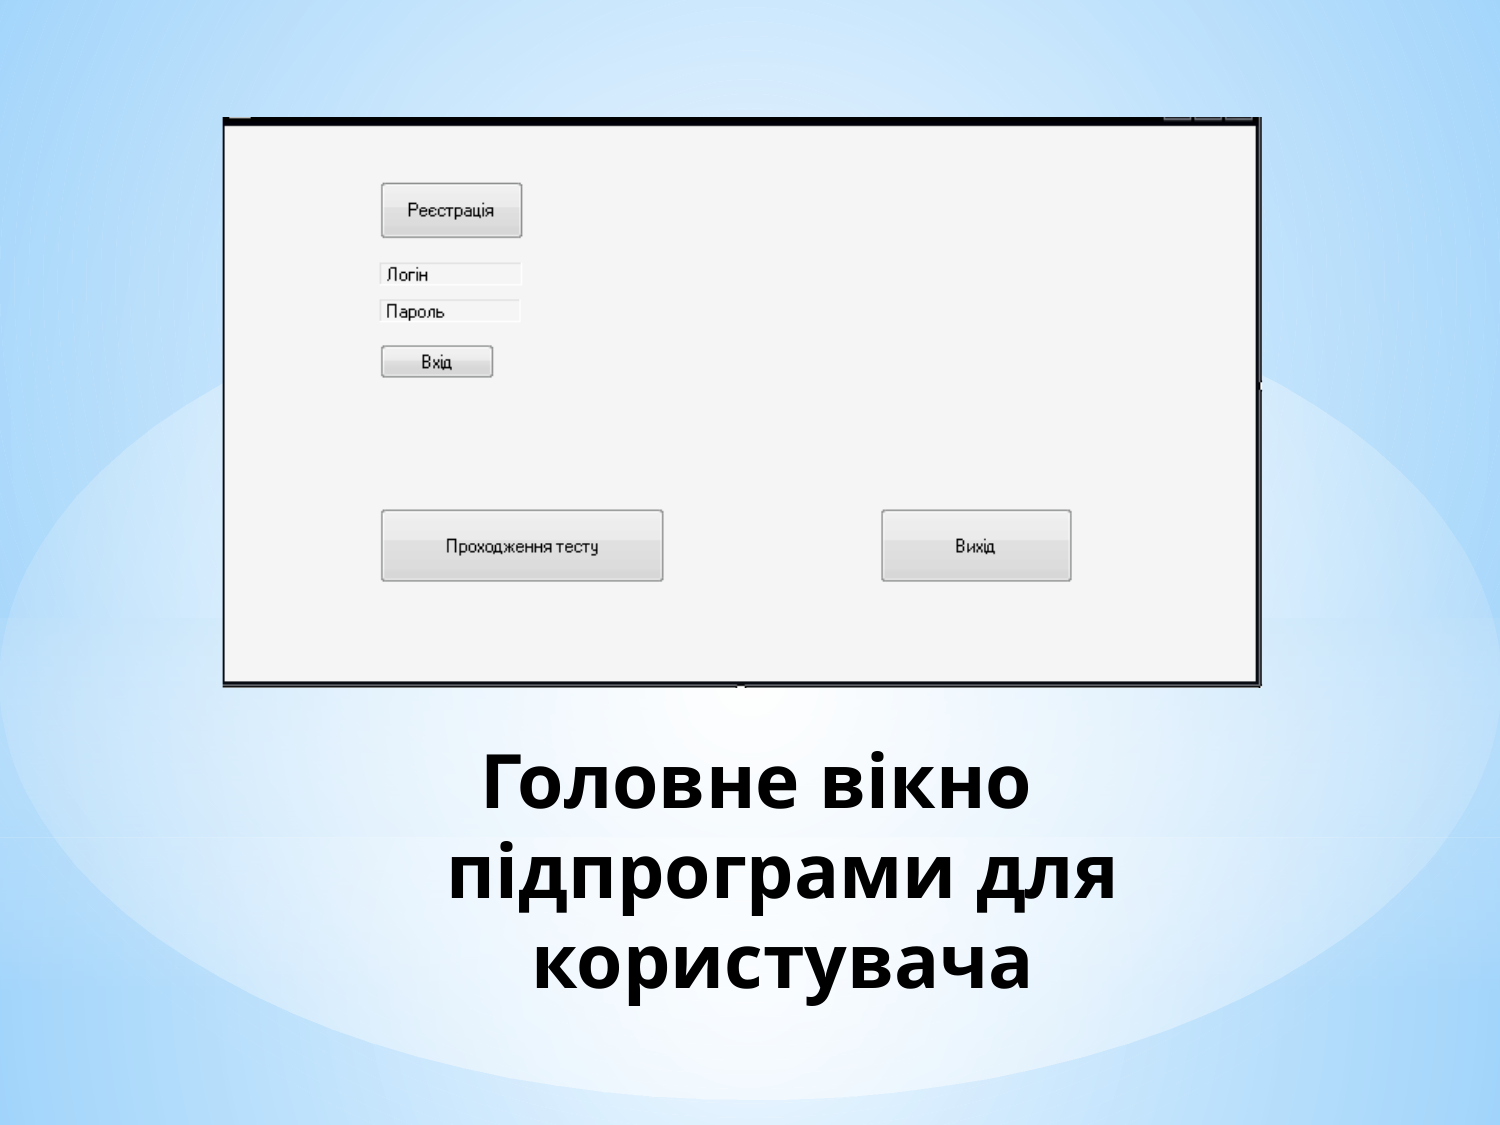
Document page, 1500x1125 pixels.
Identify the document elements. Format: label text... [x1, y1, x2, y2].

title Головне вікно підпрограми для користувача [222, 726, 1291, 914]
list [222, 116, 1263, 688]
